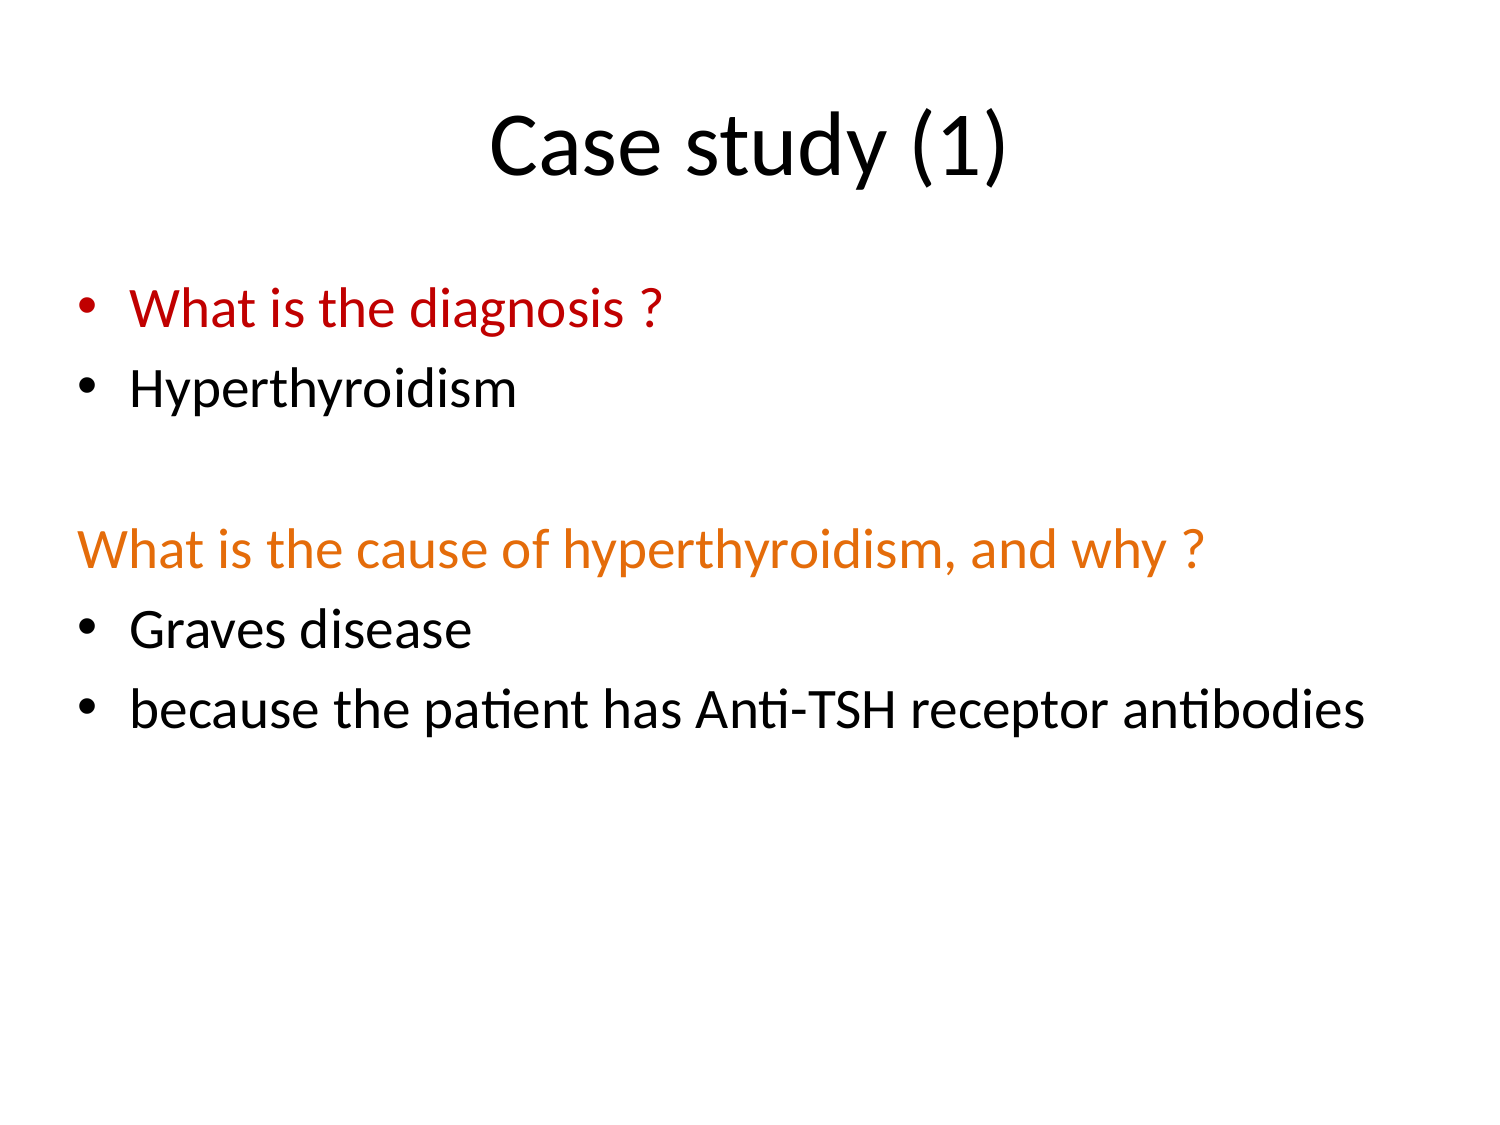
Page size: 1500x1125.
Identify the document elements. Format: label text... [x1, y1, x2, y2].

title Case study (1) [75, 45, 1425, 233]
list What is the diagnosis ? Hyperthyroidism What is the cause of hyperthyroidism, and why ? Graves disease because the patient has Anti-TSH receptor antibodies [62, 262, 1425, 1005]
